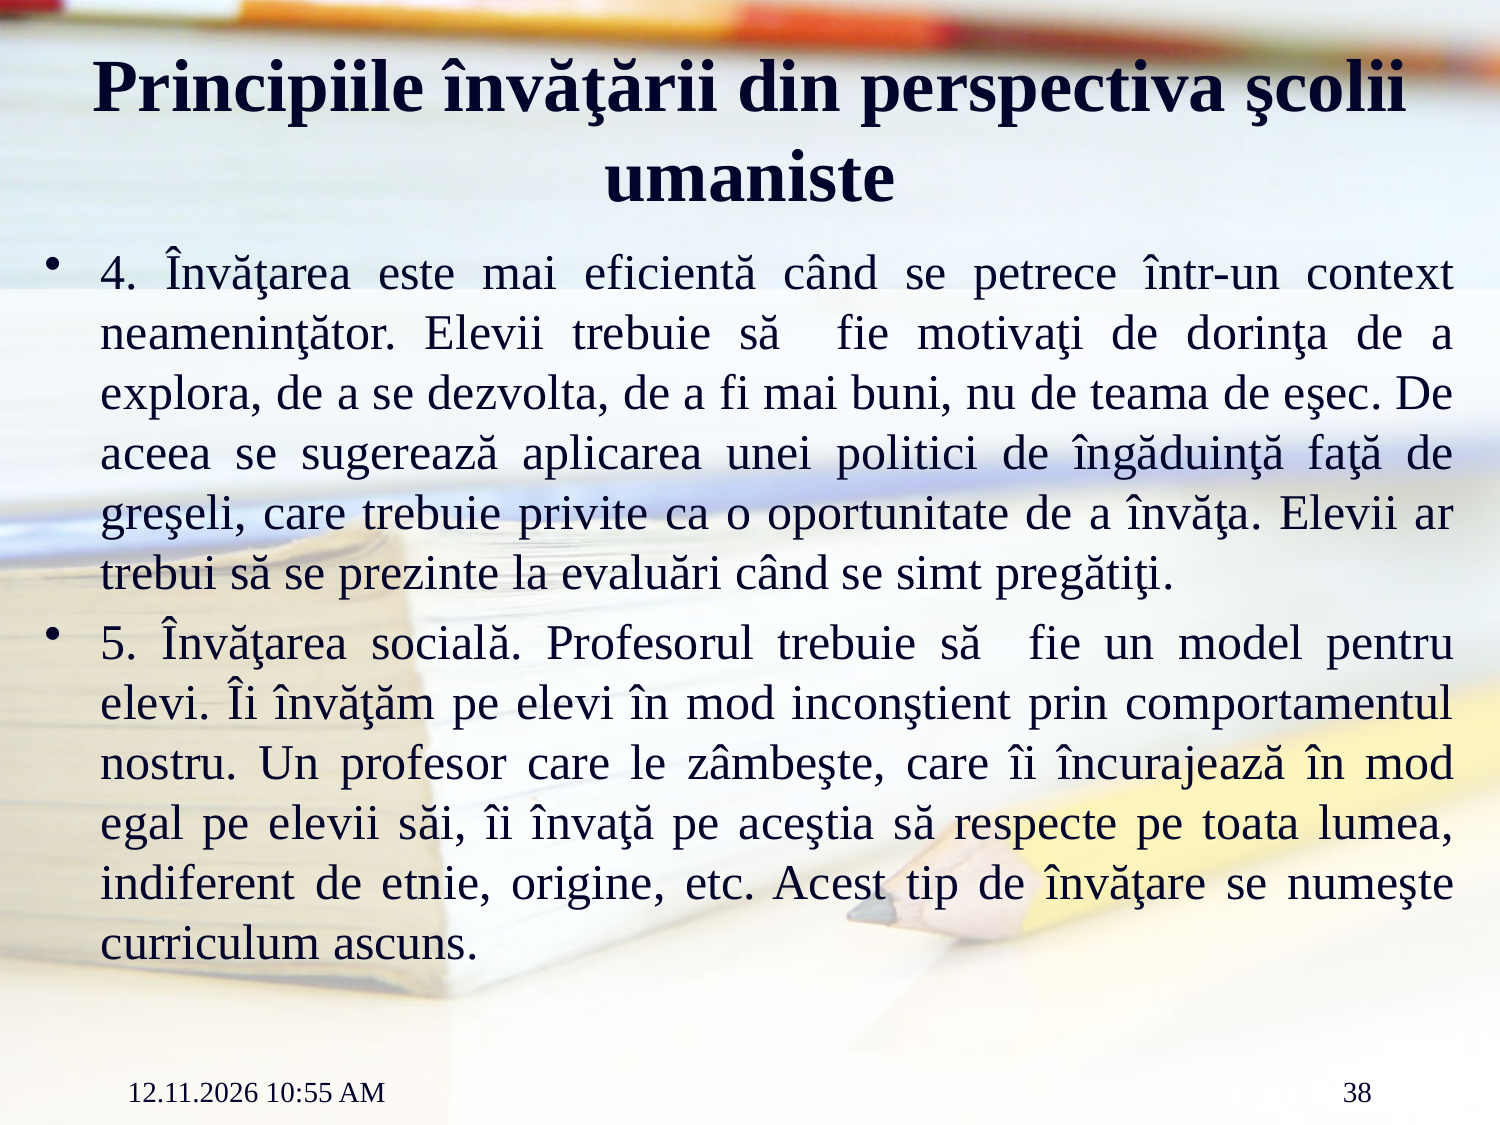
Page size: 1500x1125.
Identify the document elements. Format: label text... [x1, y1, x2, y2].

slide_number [112, 1065, 426, 1114]
list 4. Învăţarea este mai eficientă când se petrece într-un context neameninţător. Elevii trebuie să fie motivaţi de dorinţa de a explora, de a se dezvolta, de a fi mai buni, nu de teama de eşec. De aceea se sugerează aplicarea unei politici de îngăduinţă faţă de greşeli, care trebuie privite ca o oportunitate de a învăţa. Elevii ar trebui să se prezinte la evaluări când se simt pregătiţi. 5. Învăţarea socială. Profesorul trebuie să fie un model pentru elevi. Îi învăţăm pe elevi în mod inconştient prin comportamentul nostru. Un profesor care le zâmbeşte, care îi încurajează în mod egal pe elevii săi, îi învaţă pe aceştia să respecte pe toata lumea, indiferent de etnie, origine, etc. Acest tip de învăţare se numeşte curriculum ascuns. [29, 231, 1471, 1044]
slide_number 38 [1074, 1065, 1388, 1114]
picture [0, 0, 1500, 1125]
title Principiile învăţării din perspectiva şcolii umaniste [29, 32, 1471, 221]
